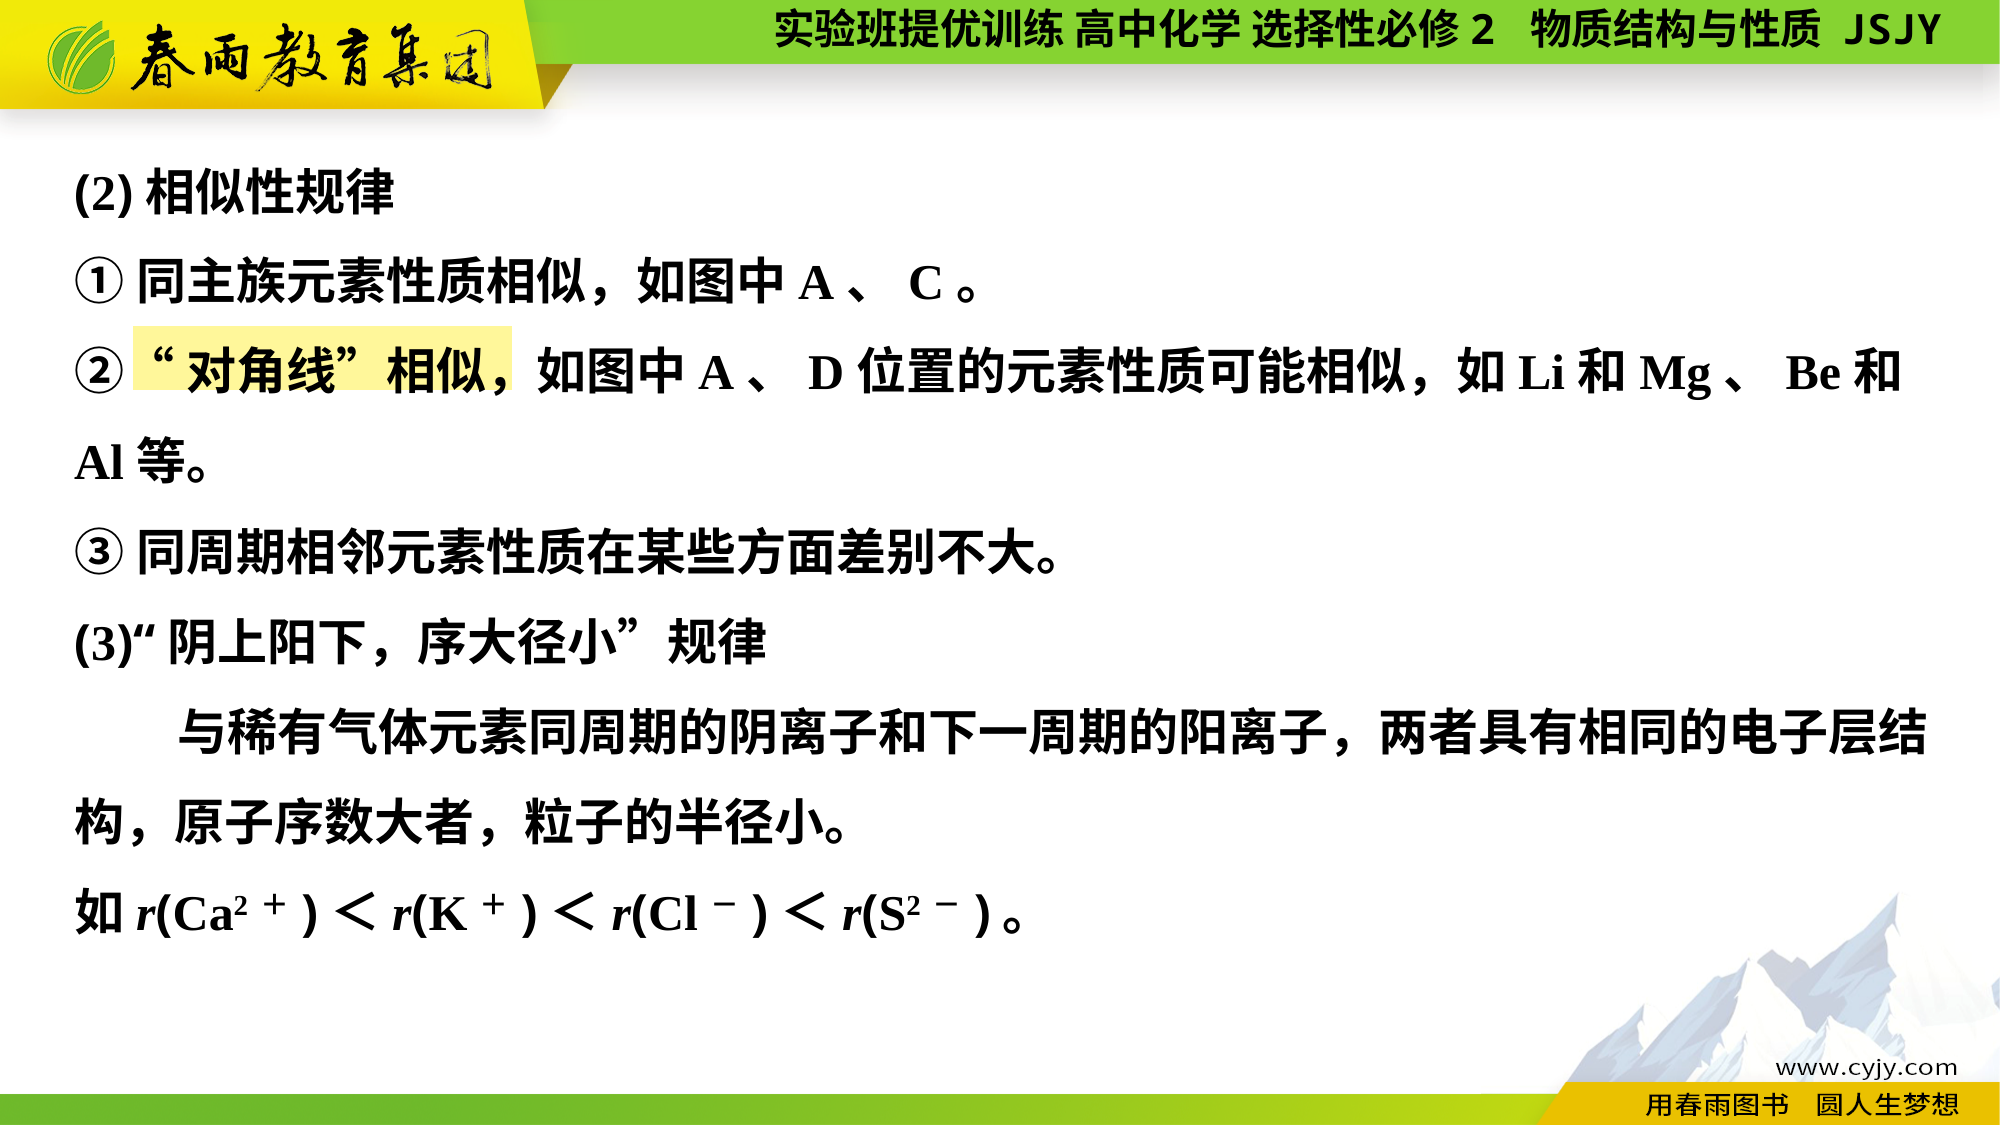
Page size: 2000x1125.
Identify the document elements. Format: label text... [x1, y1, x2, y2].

list (2)相似性规律 ①同主族元素性质相似，如图中A、C。 ②“对角线”相似，如图中A、D位置的元素性质可能相似，如Li和Mg、Be和 Al等。 ③同周期相邻元素性质在某些方面差别不大。 (3)“阴上阳下，序大径小”规律 与稀有气体元素同周期的阴离子和下一周期的阳离子，两者具有相同的电子层结构，原子序数大者，粒子的半径小。 如r(Ca2＋)＜r(K＋)＜r(Cl－)＜r(S2－)。 [59, 122, 1944, 956]
picture [0, 0, 2000, 1125]
